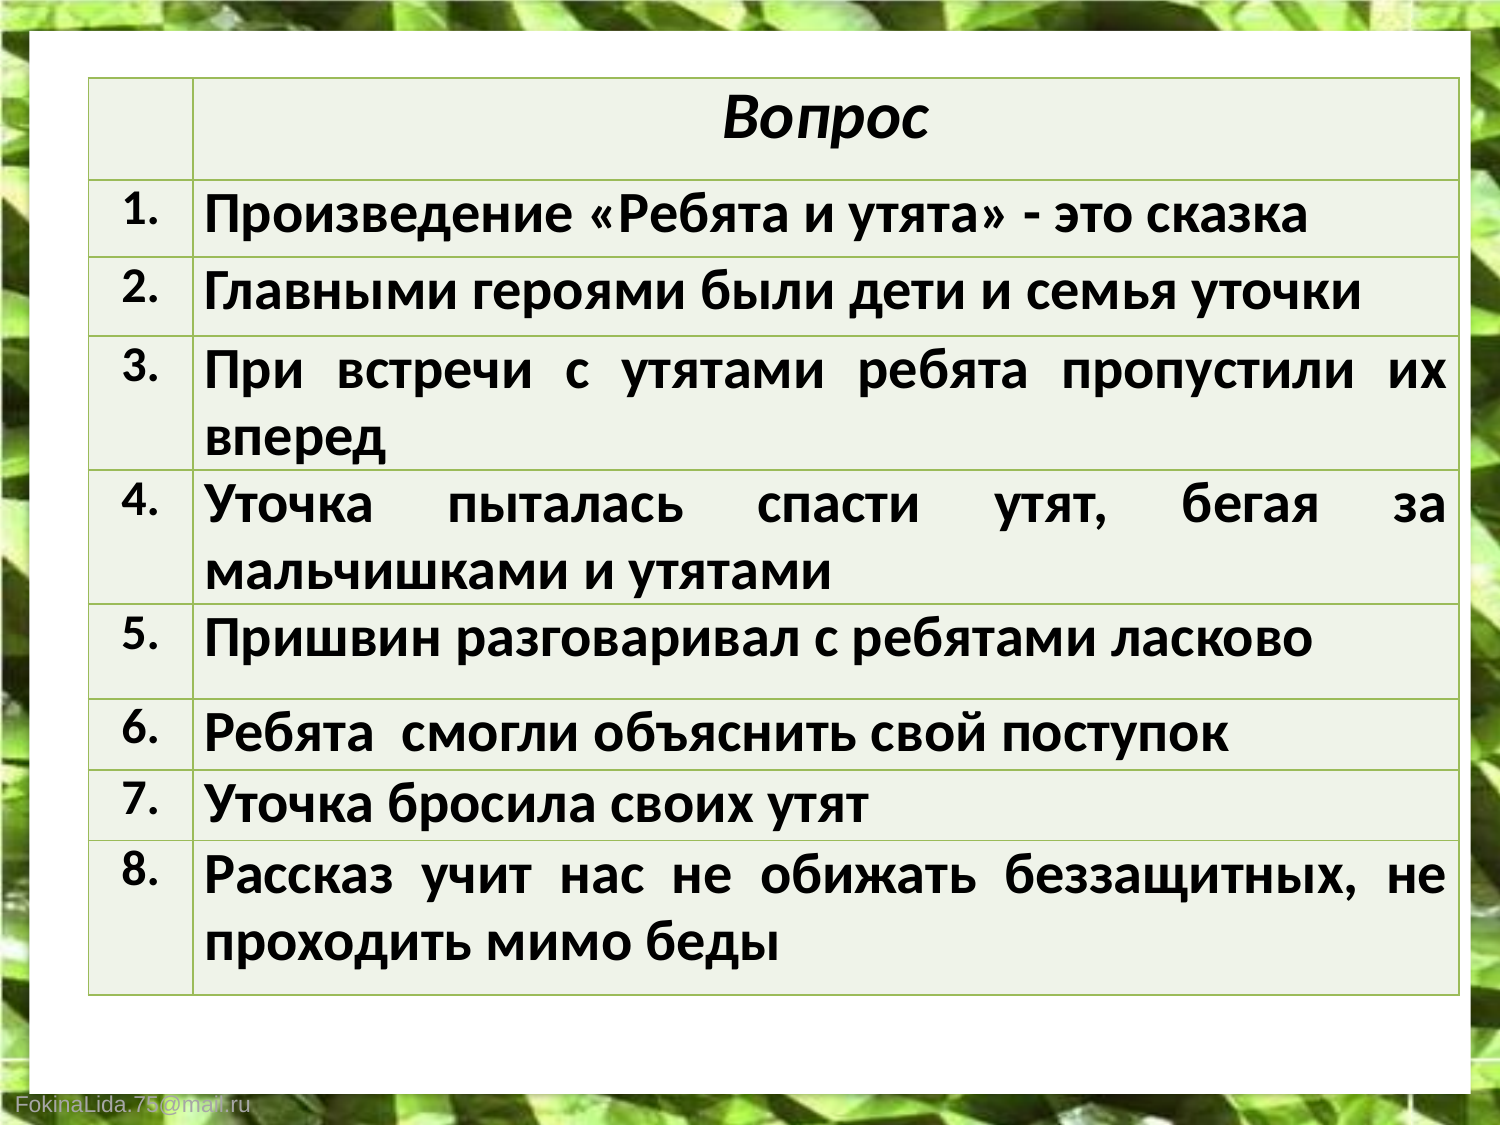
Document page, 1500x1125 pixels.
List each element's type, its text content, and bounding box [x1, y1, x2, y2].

table_cell Главными героями были дети и семья уточки [194, 258, 1458, 335]
table_header [89, 79, 192, 179]
table_cell 3. [89, 337, 192, 469]
table_cell Уточка пыталась спасти утят, бегая за мальчишками и утятами [194, 471, 1458, 603]
table_cell 2. [89, 258, 192, 335]
table_cell 8. [89, 841, 192, 994]
table_cell Произведение «Ребята и утята» - это сказка [194, 181, 1458, 256]
table_header Вопрос [194, 79, 1458, 179]
table_cell 5. [89, 605, 192, 698]
table_cell При встречи с утятами ребята пропустили их вперед [194, 337, 1458, 469]
table_cell 7. [89, 771, 192, 840]
table_cell Ребята смогли объяснить свой поступок [194, 700, 1458, 769]
table_cell 4. [89, 471, 192, 603]
table_cell Пришвин разговаривал с ребятами ласково [194, 605, 1458, 698]
table_cell 6. [89, 700, 192, 769]
table_cell Рассказ учит нас не обижать беззащитных, не проходить мимо беды [194, 841, 1458, 994]
picture [0, 0, 1500, 1125]
table_cell Уточка бросила своих утят [194, 771, 1458, 840]
table_cell 1. [89, 181, 192, 256]
